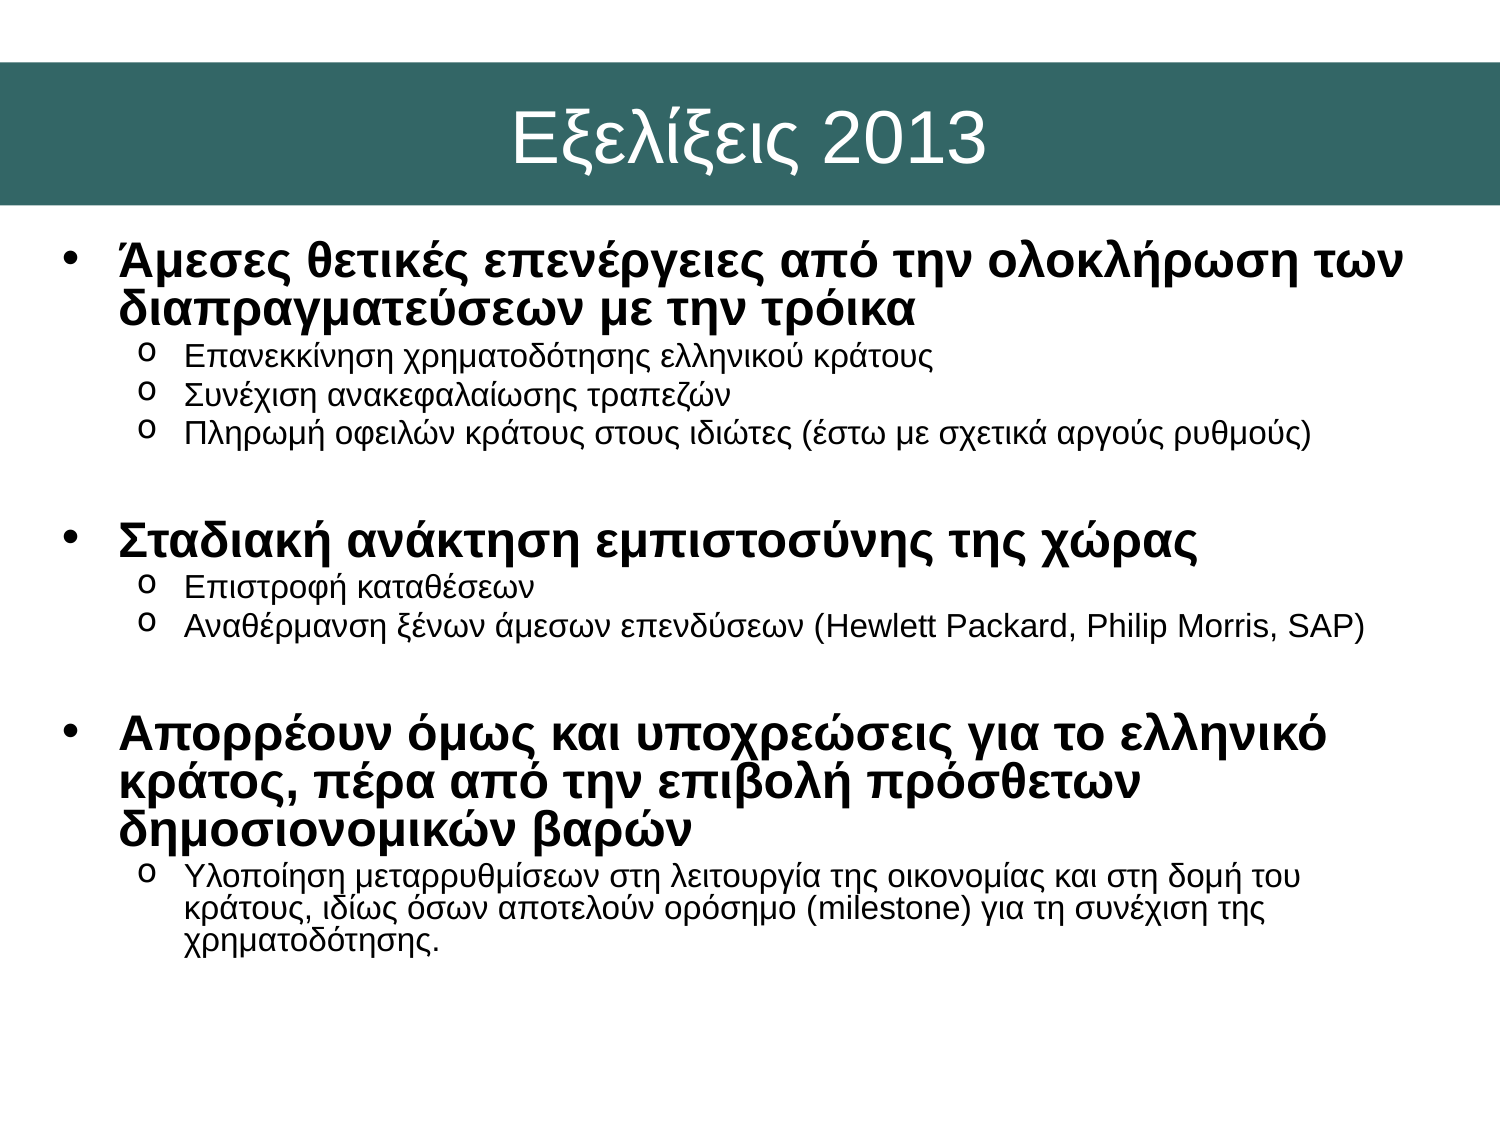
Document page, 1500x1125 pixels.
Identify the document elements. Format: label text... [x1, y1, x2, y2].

list Άμεσες θετικές επενέργειες από την ολοκλήρωση των διαπραγματεύσεων με την τρόικα Επανεκκίνηση χρηματοδότησης ελληνικού κράτους Συνέχιση ανακεφαλαίωσης τραπεζών Πληρωμή οφειλών κράτους στους ιδιώτες (έστω με σχετικά αργούς ρυθμούς) Σταδιακή ανάκτηση εμπιστοσύνης της χώρας Επιστροφή καταθέσεων Αναθέρμανση ξένων άμεσων επενδύσεων (Hewlett Packard, Philip Morris, SAP) Απορρέουν όμως και υποχρεώσεις για το ελληνικό κράτος, πέρα από την επιβολή πρόσθετων δημοσιονομικών βαρών Υλοποίηση μεταρρυθμίσεων στη λειτουργία της οικονομίας και στη δομή του κράτους, ιδίως όσων αποτελούν ορόσημο (milestone) για τη συνέχιση της χρηματοδότησης. [46, 231, 1441, 1048]
text_box Εξελίξεις 2013 [0, 62, 1500, 206]
